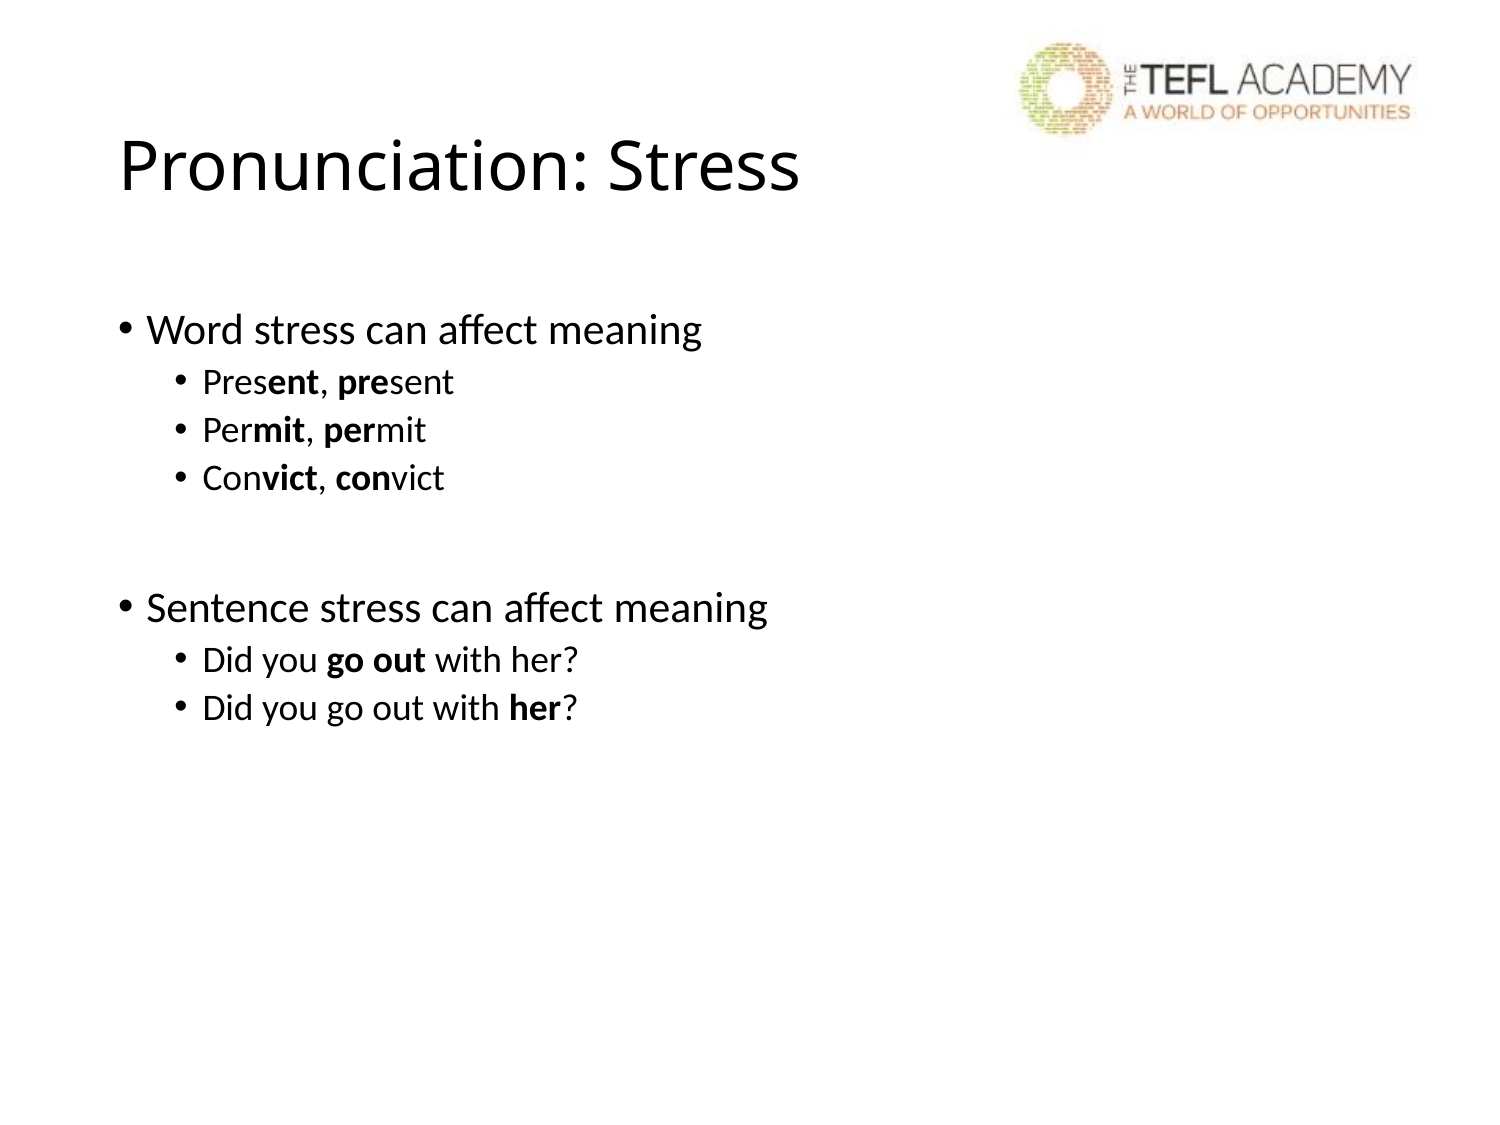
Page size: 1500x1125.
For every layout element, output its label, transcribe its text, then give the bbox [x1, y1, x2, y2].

title Pronunciation: Stress [103, 59, 1397, 278]
picture [1002, 30, 1446, 157]
list Word stress can affect meaning Present, present Permit, permit Convict, convict Sentence stress can affect meaning Did you go out with her? Did you go out with her? [103, 299, 1397, 1014]
